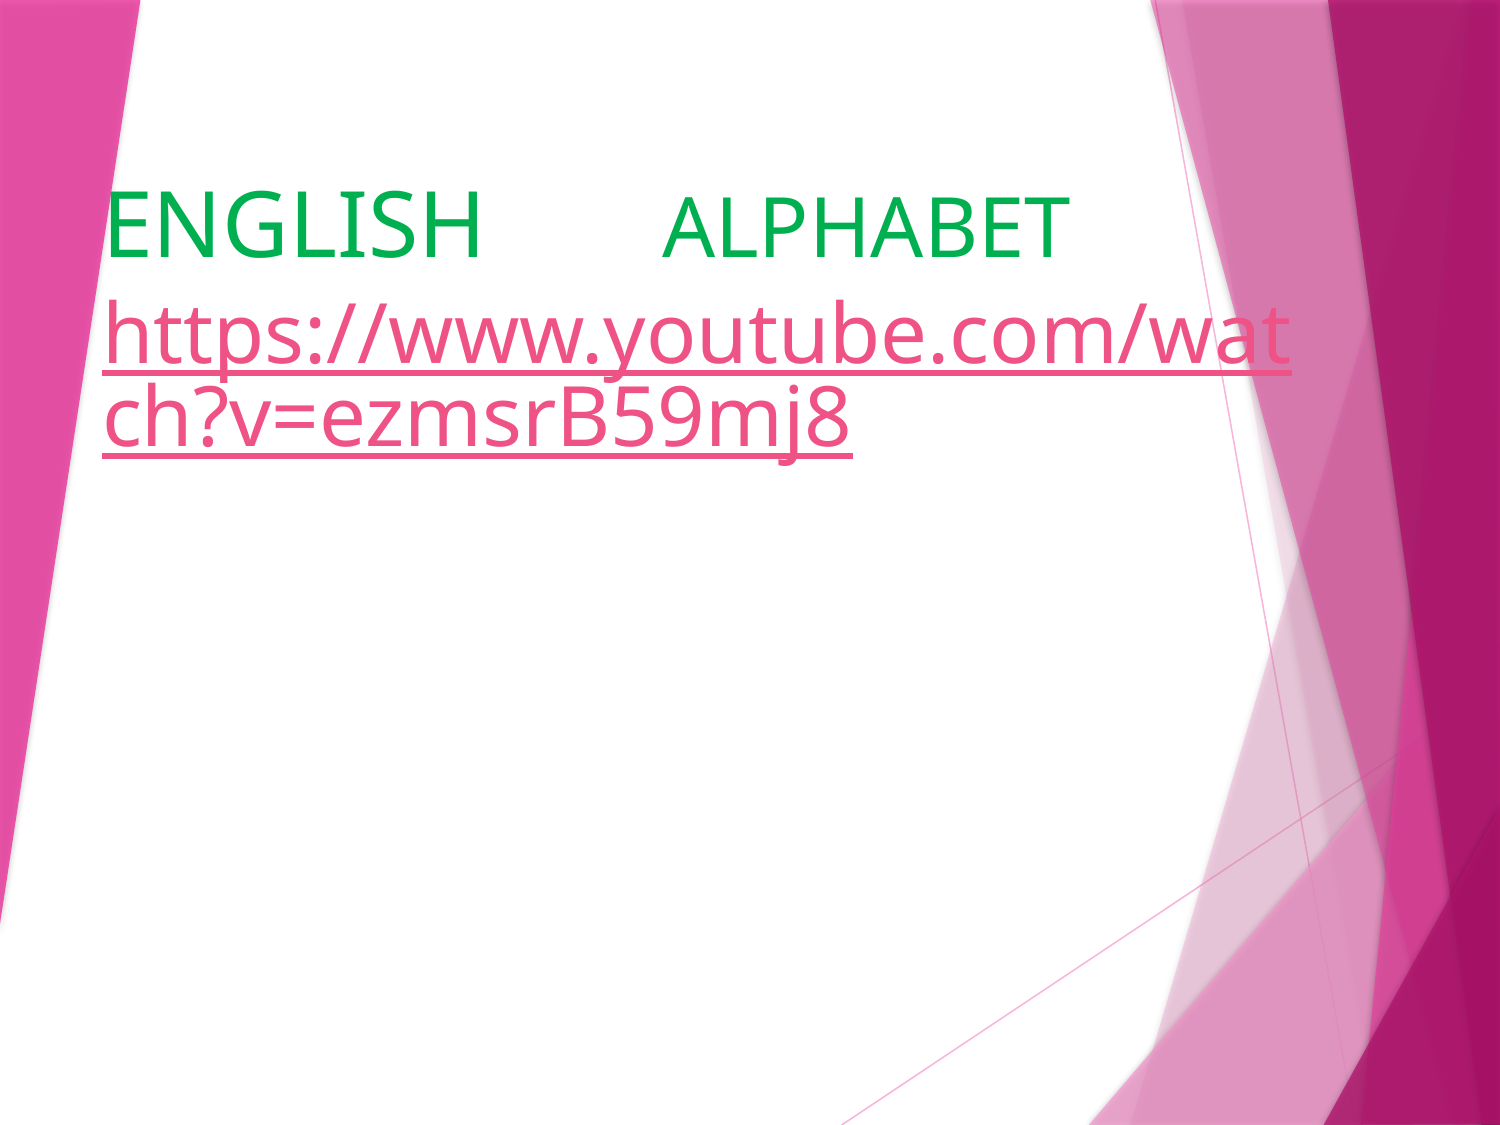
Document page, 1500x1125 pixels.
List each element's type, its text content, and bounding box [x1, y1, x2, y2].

title ENGLISH ALPHABET https://www.youtube.com/watch?v=ezmsrB59mj8 [87, 361, 1333, 596]
